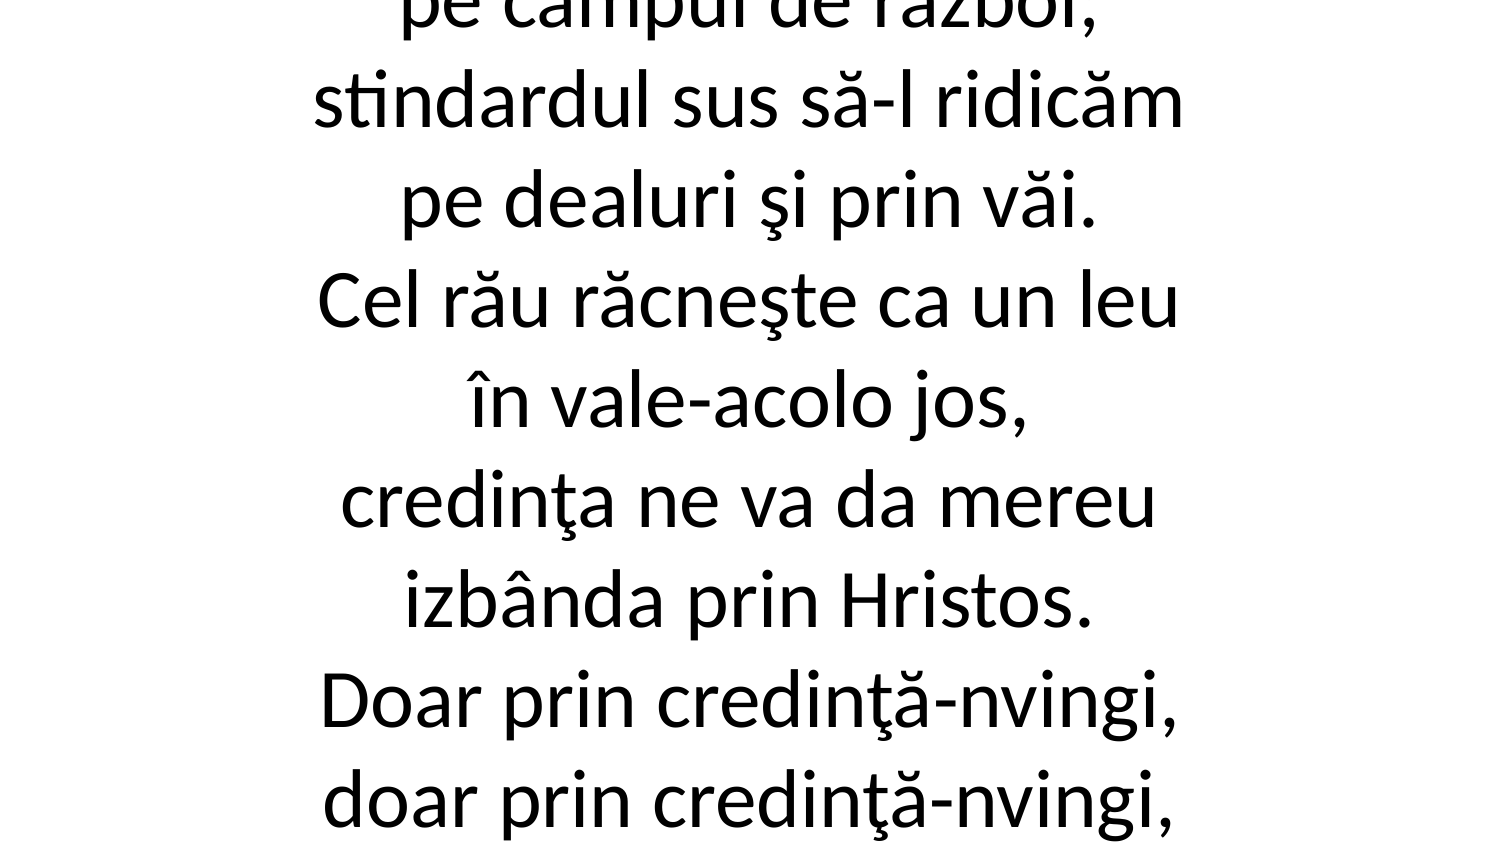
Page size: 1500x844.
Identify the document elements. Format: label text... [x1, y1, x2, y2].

text_box 1. 'Nainte-n luptă să intrăm pe câmpul de război; stindardul sus să-l ridicăm pe dealuri şi prin văi. Cel rău răcneşte ca un leu în vale-acolo jos, credinţa ne va da mereu izbânda prin Hristos. Doar prin credinţă-nvingi, doar prin credinţă-nvingi, tu, credinţă, tare eşti, păcatul biruieşti. [275, 0, 1225, 844]
